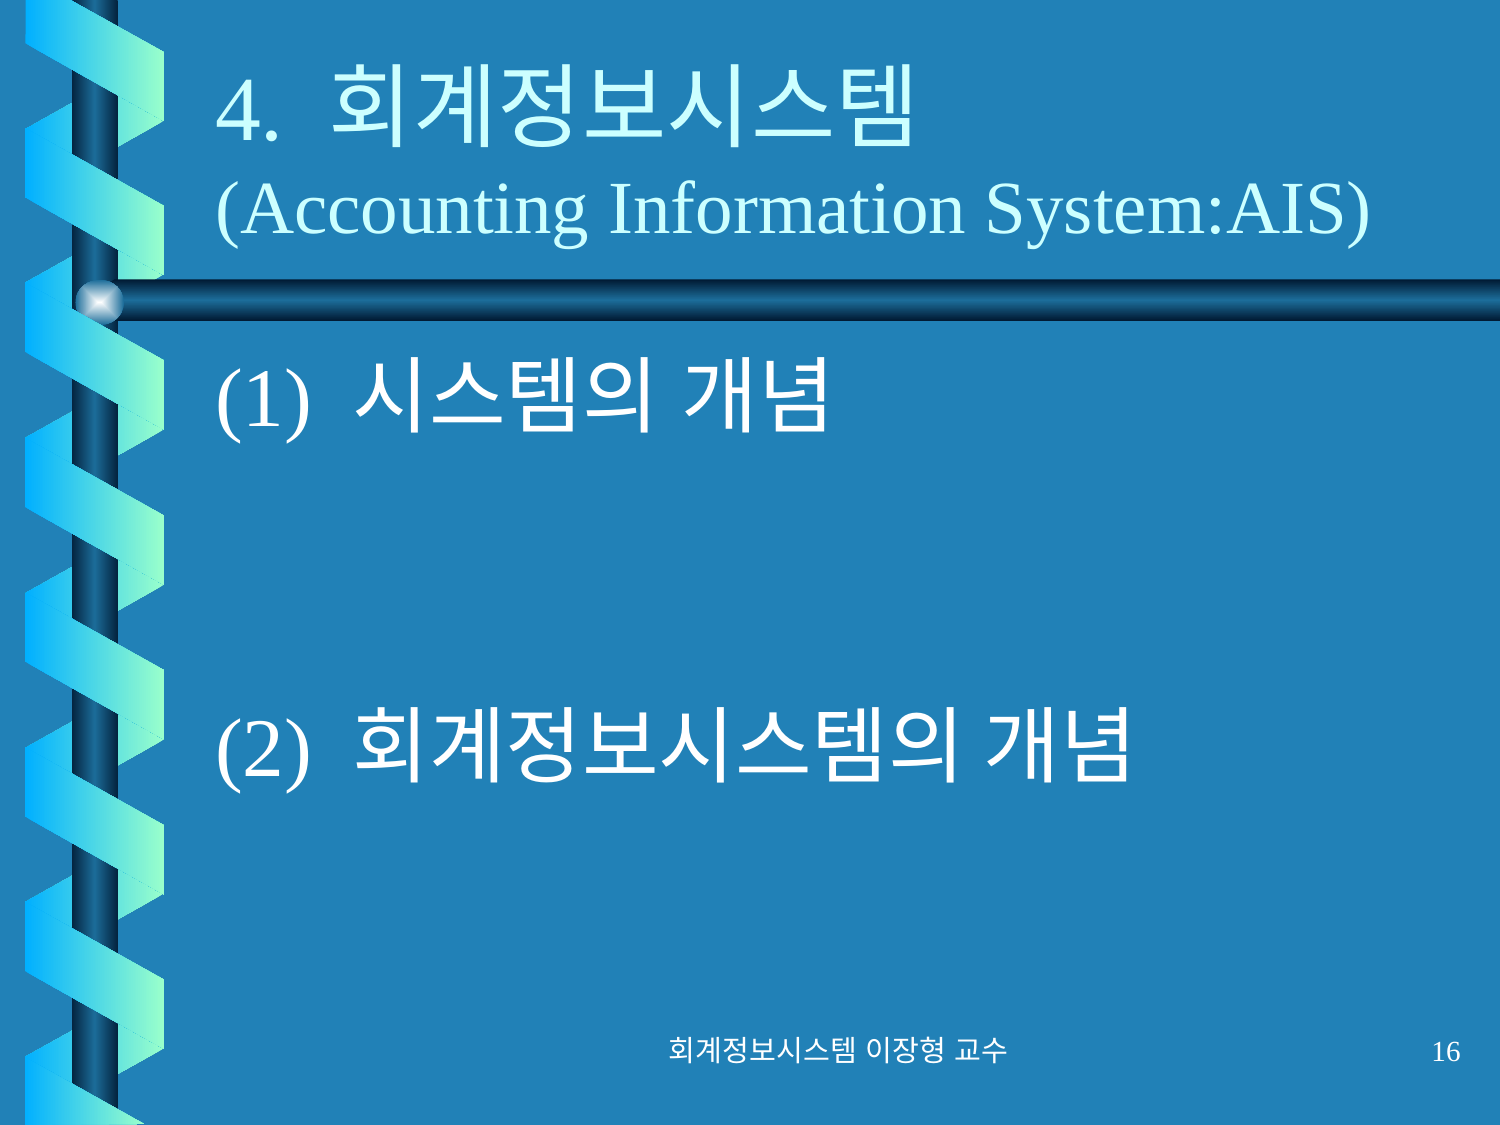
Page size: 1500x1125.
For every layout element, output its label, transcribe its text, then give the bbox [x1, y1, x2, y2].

list (1) 시스템의 개념 (2) 회계정보시스템의 개념 [199, 335, 1476, 1011]
title 4. 회계정보시스템 (Accounting Information System:AIS) [199, 68, 1476, 257]
footer 회계정보시스템 이장형 교수 [600, 1024, 1077, 1101]
slide_number 16 [1163, 1024, 1477, 1101]
